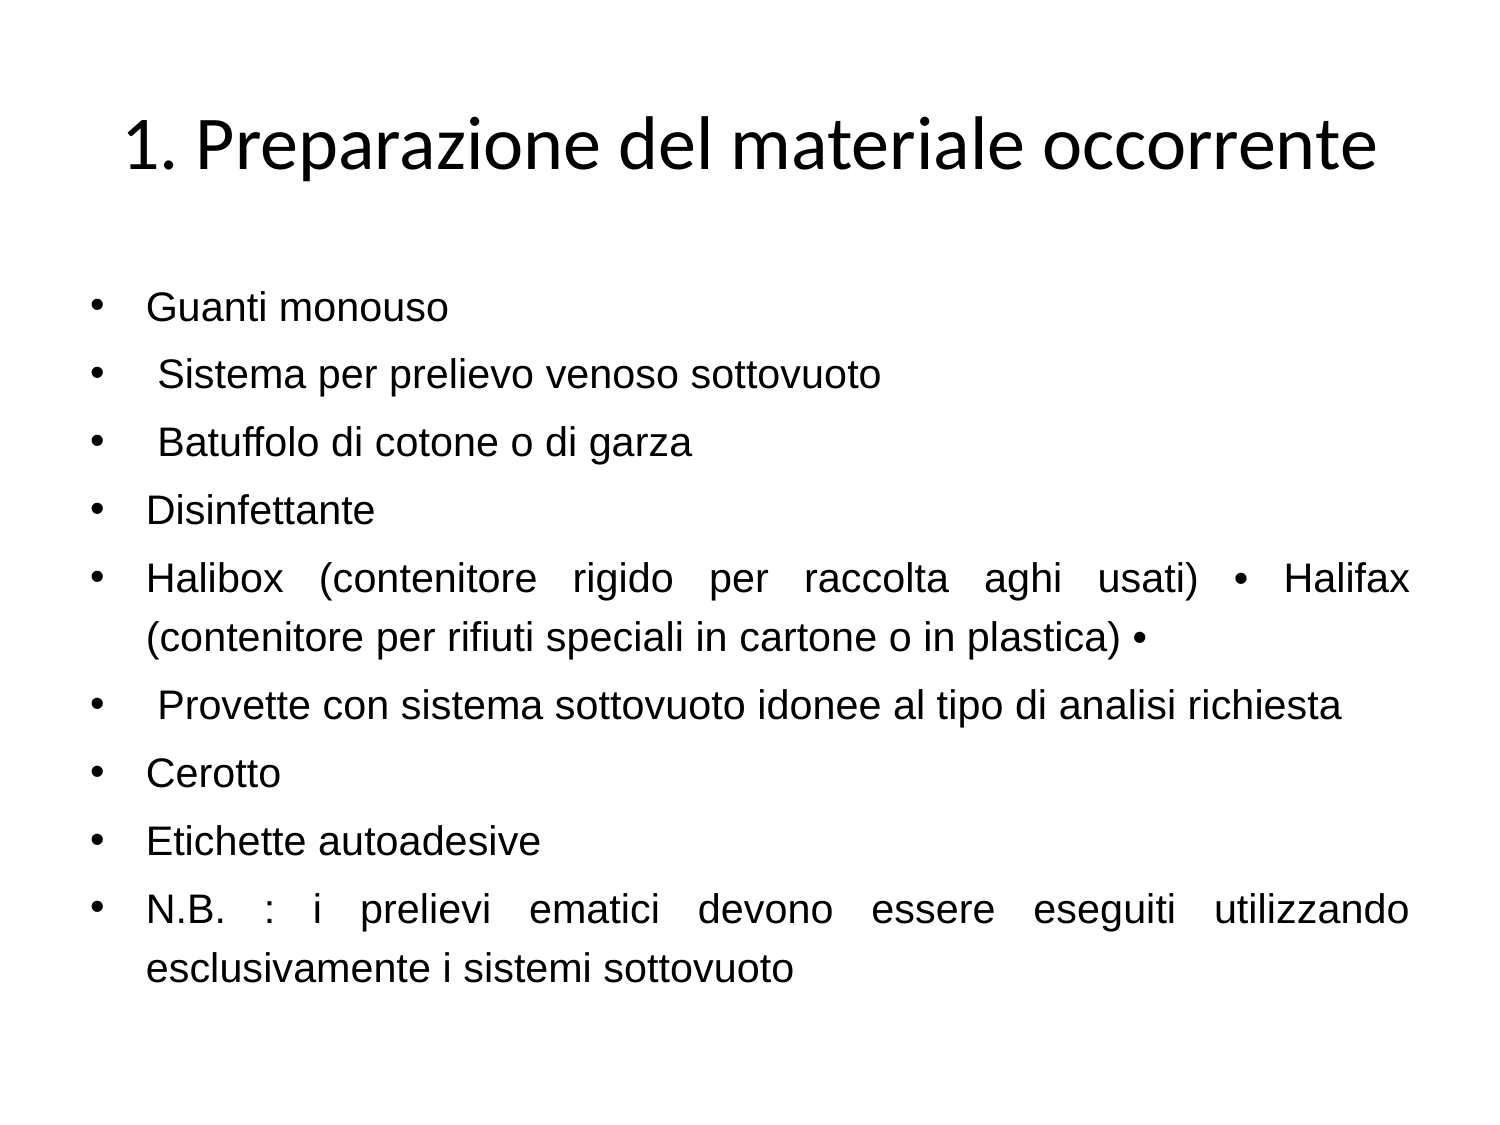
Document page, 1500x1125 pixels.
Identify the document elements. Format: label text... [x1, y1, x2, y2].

list Guanti monouso Sistema per prelievo venoso sottovuoto Batuffolo di cotone o di garza Disinfettante Halibox (contenitore rigido per raccolta aghi usati) • Halifax (contenitore per rifiuti speciali in cartone o in plastica) • Provette con sistema sottovuoto idonee al tipo di analisi richiesta Cerotto Etichette autoadesive N.B. : i prelievi ematici devono essere eseguiti utilizzando esclusivamente i sistemi sottovuoto [75, 262, 1425, 1005]
title 1. Preparazione del materiale occorrente [75, 45, 1425, 233]
